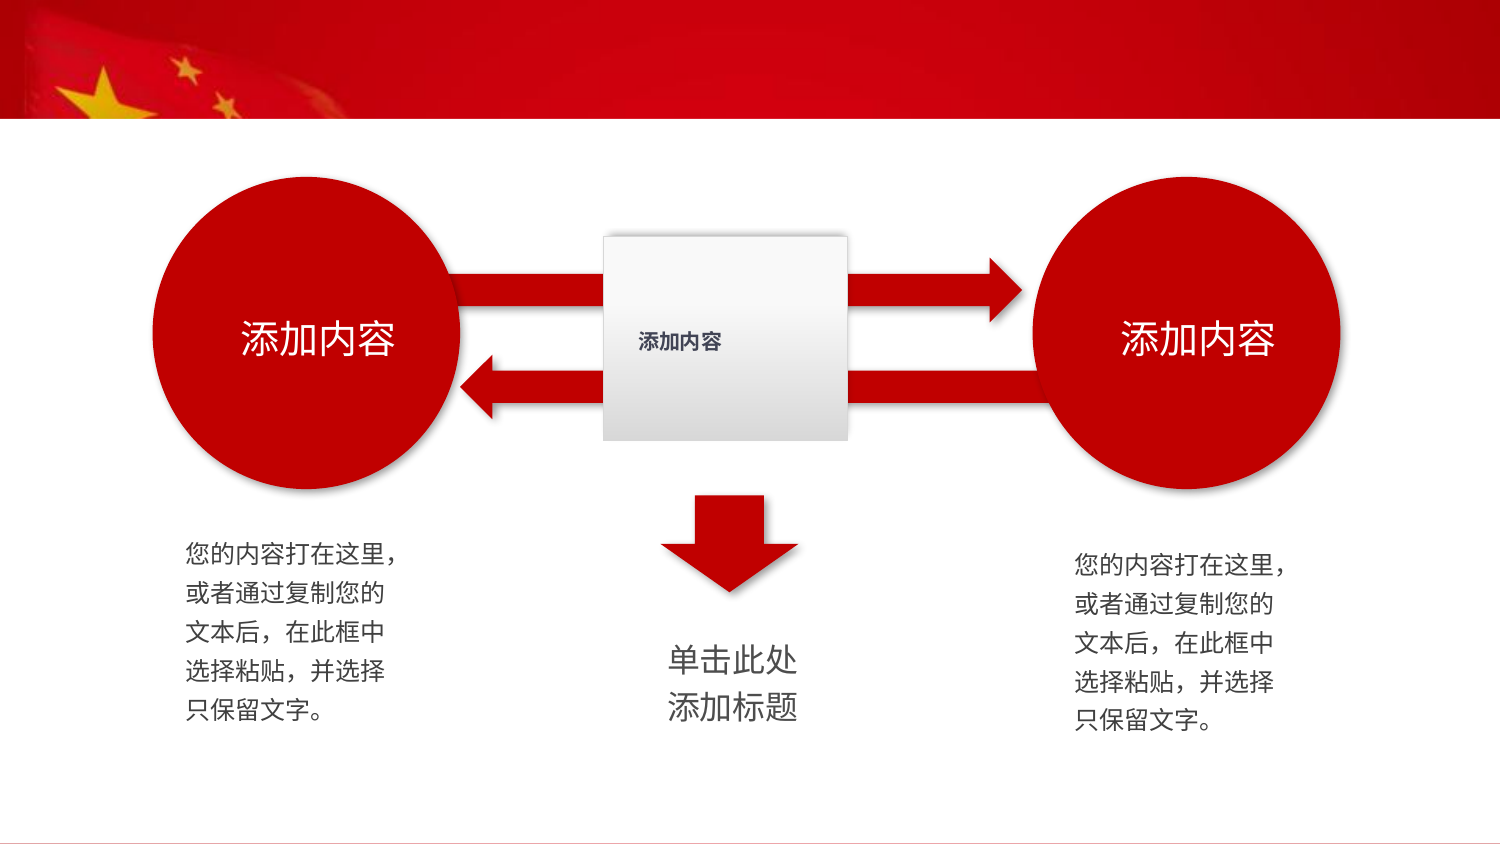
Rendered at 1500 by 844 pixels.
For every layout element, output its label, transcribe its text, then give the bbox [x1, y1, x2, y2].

text_box [139, 20, 544, 89]
text_box 添加内容 [603, 236, 847, 441]
text_box [660, 495, 799, 593]
text_box [852, 370, 1044, 403]
text_box [852, 257, 1023, 323]
text_box 添加内容 [1032, 176, 1341, 490]
picture [0, 0, 1500, 118]
text_box 添加内容 [152, 176, 461, 490]
text_box 您的内容打在这里，或者通过复制您的文本后，在此框中选择粘贴，并选择只保留文字。 [169, 522, 425, 733]
text_box 您的内容打在这里，或者通过复制您的文本后，在此框中选择粘贴，并选择只保留文字。 [1059, 532, 1314, 743]
text_box [457, 273, 603, 307]
text_box [461, 354, 603, 420]
text_box 单击此处添加标题 [651, 623, 845, 734]
